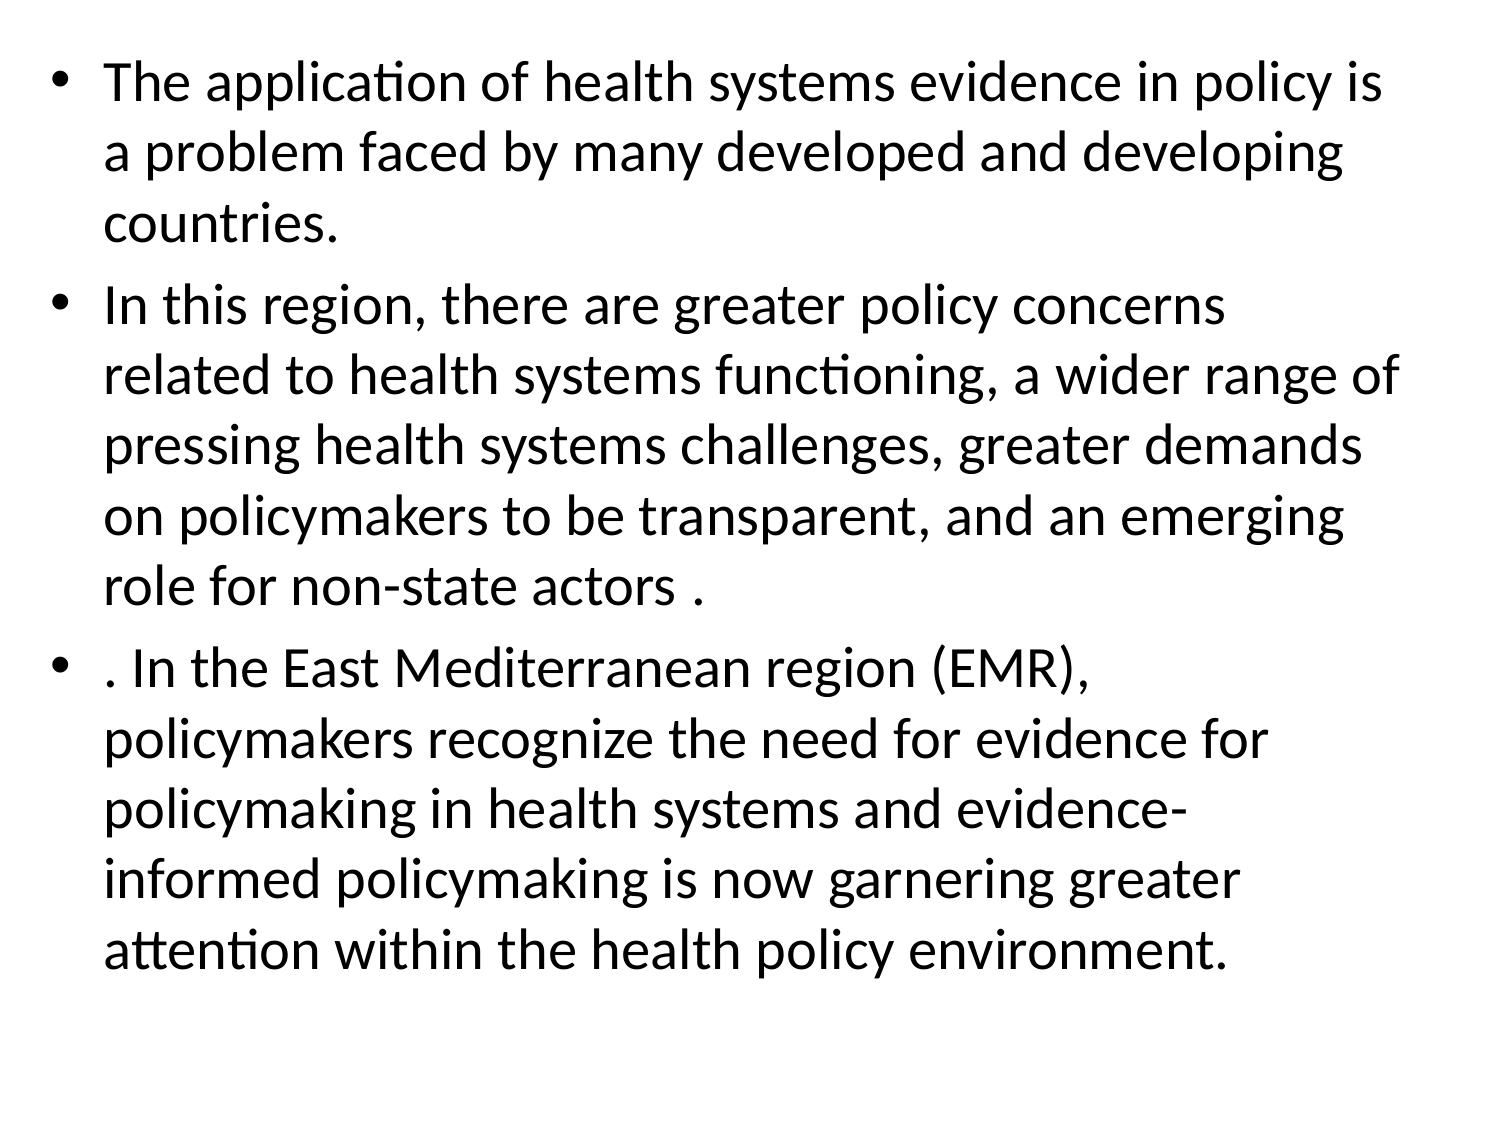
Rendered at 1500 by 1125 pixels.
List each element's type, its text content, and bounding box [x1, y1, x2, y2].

list The application of health systems evidence in policy is a problem faced by many developed and developing countries. In this region, there are greater policy concerns related to health systems functioning, a wider range of pressing health systems challenges, greater demands on policymakers to be transparent, and an emerging role for non-state actors . . In the East Mediterranean region (EMR), policymakers recognize the need for evidence for policymaking in health systems and evidence- informed policymaking is now garnering greater attention within the health policy environment. [35, 35, 1425, 1005]
